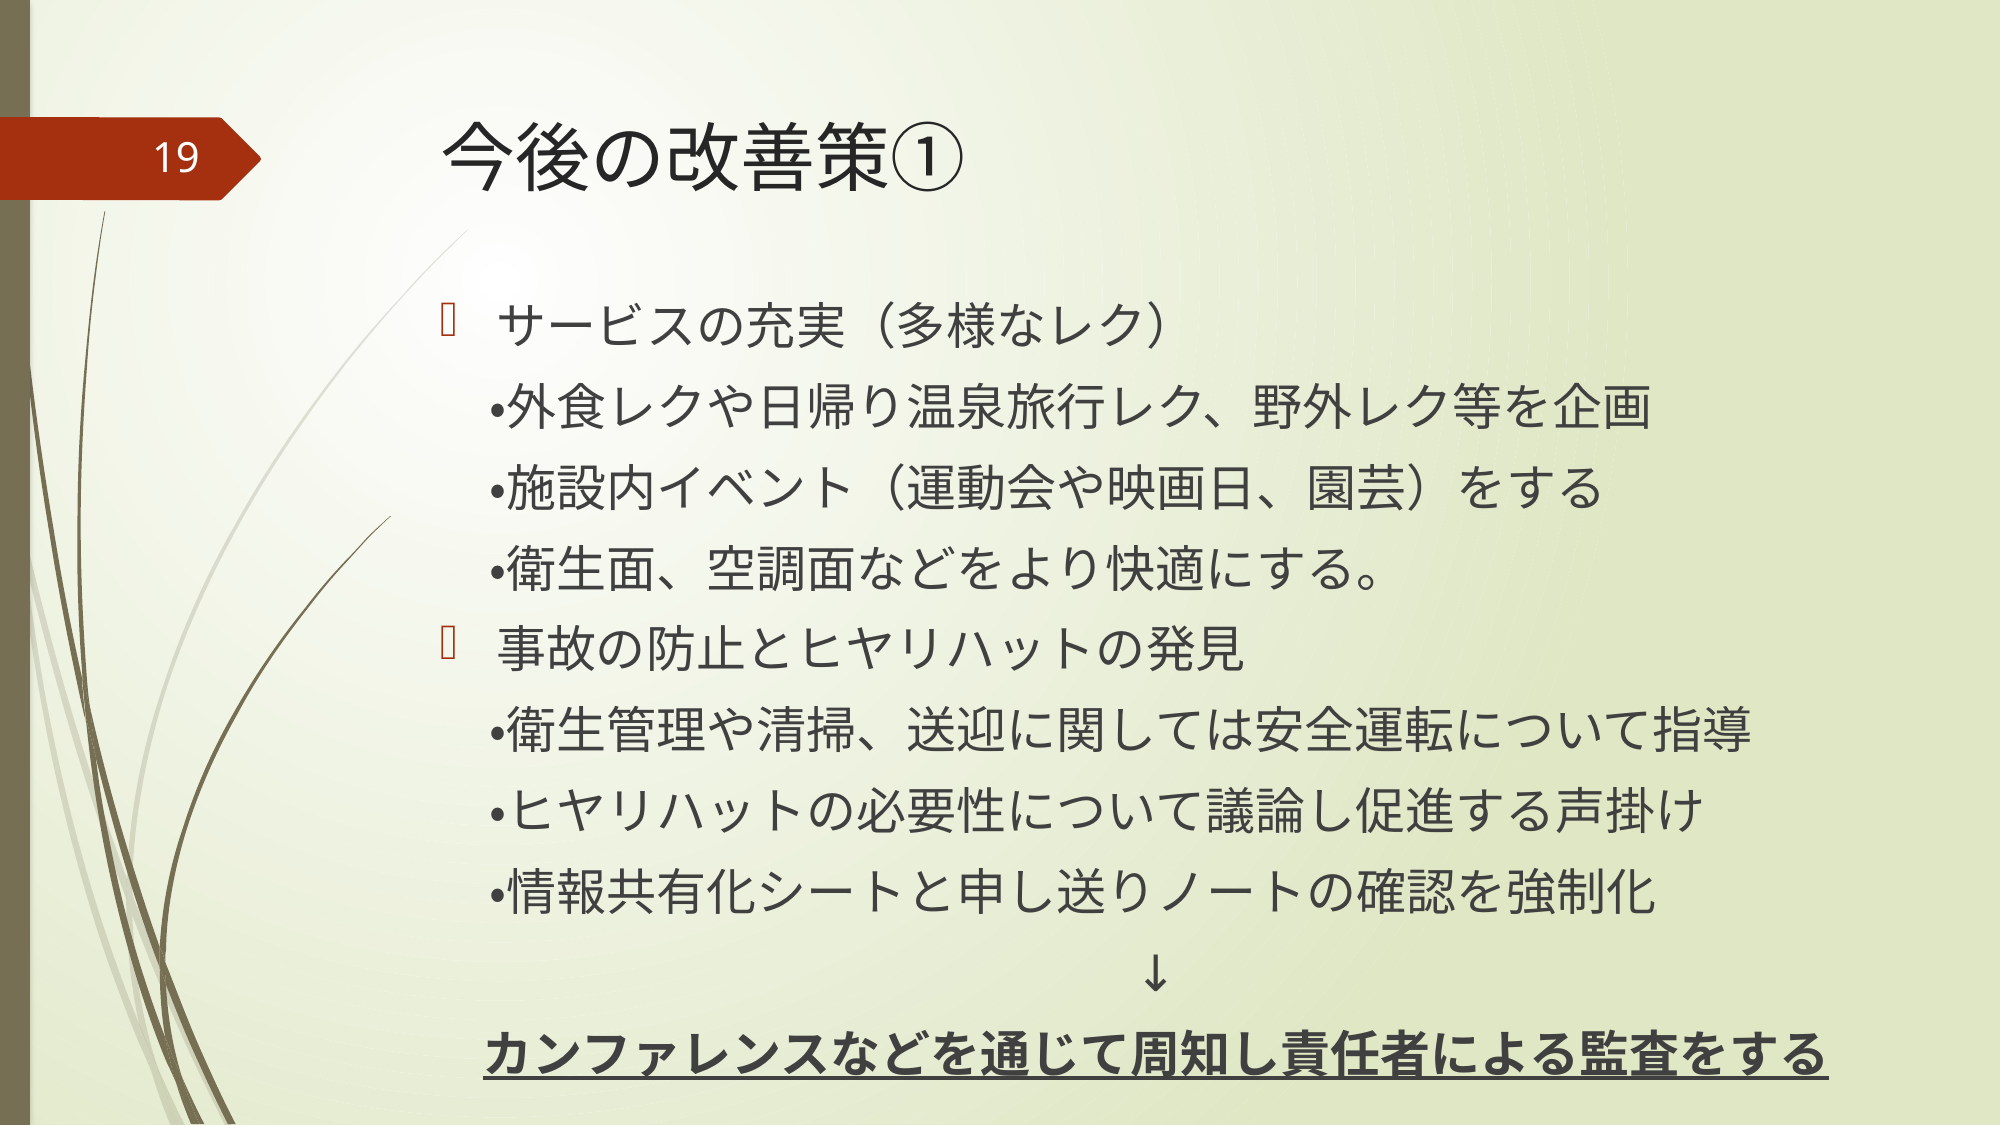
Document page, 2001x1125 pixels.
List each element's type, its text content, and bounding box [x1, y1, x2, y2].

slide_number 19 [87, 129, 216, 190]
list サービスの充実（多様なレク） ・外食レクや日帰り温泉旅行レク、野外レク等を企画 ・施設内イベント（運動会や映画日、園芸）をする ・衛生面、空調面などをより快適にする。 事故の防止とヒヤリハットの発見 ・衛生管理や清掃、送迎に関しては安全運転について指導 ・ヒヤリハットの必要性について議論し促進する声掛け ・情報共有化シートと申し送りノートの確認を強制化 ↓ カンファレンスなどを通じて周知し責任者による監査をする [424, 287, 1888, 1105]
title 今後の改善策① [425, 102, 1888, 287]
